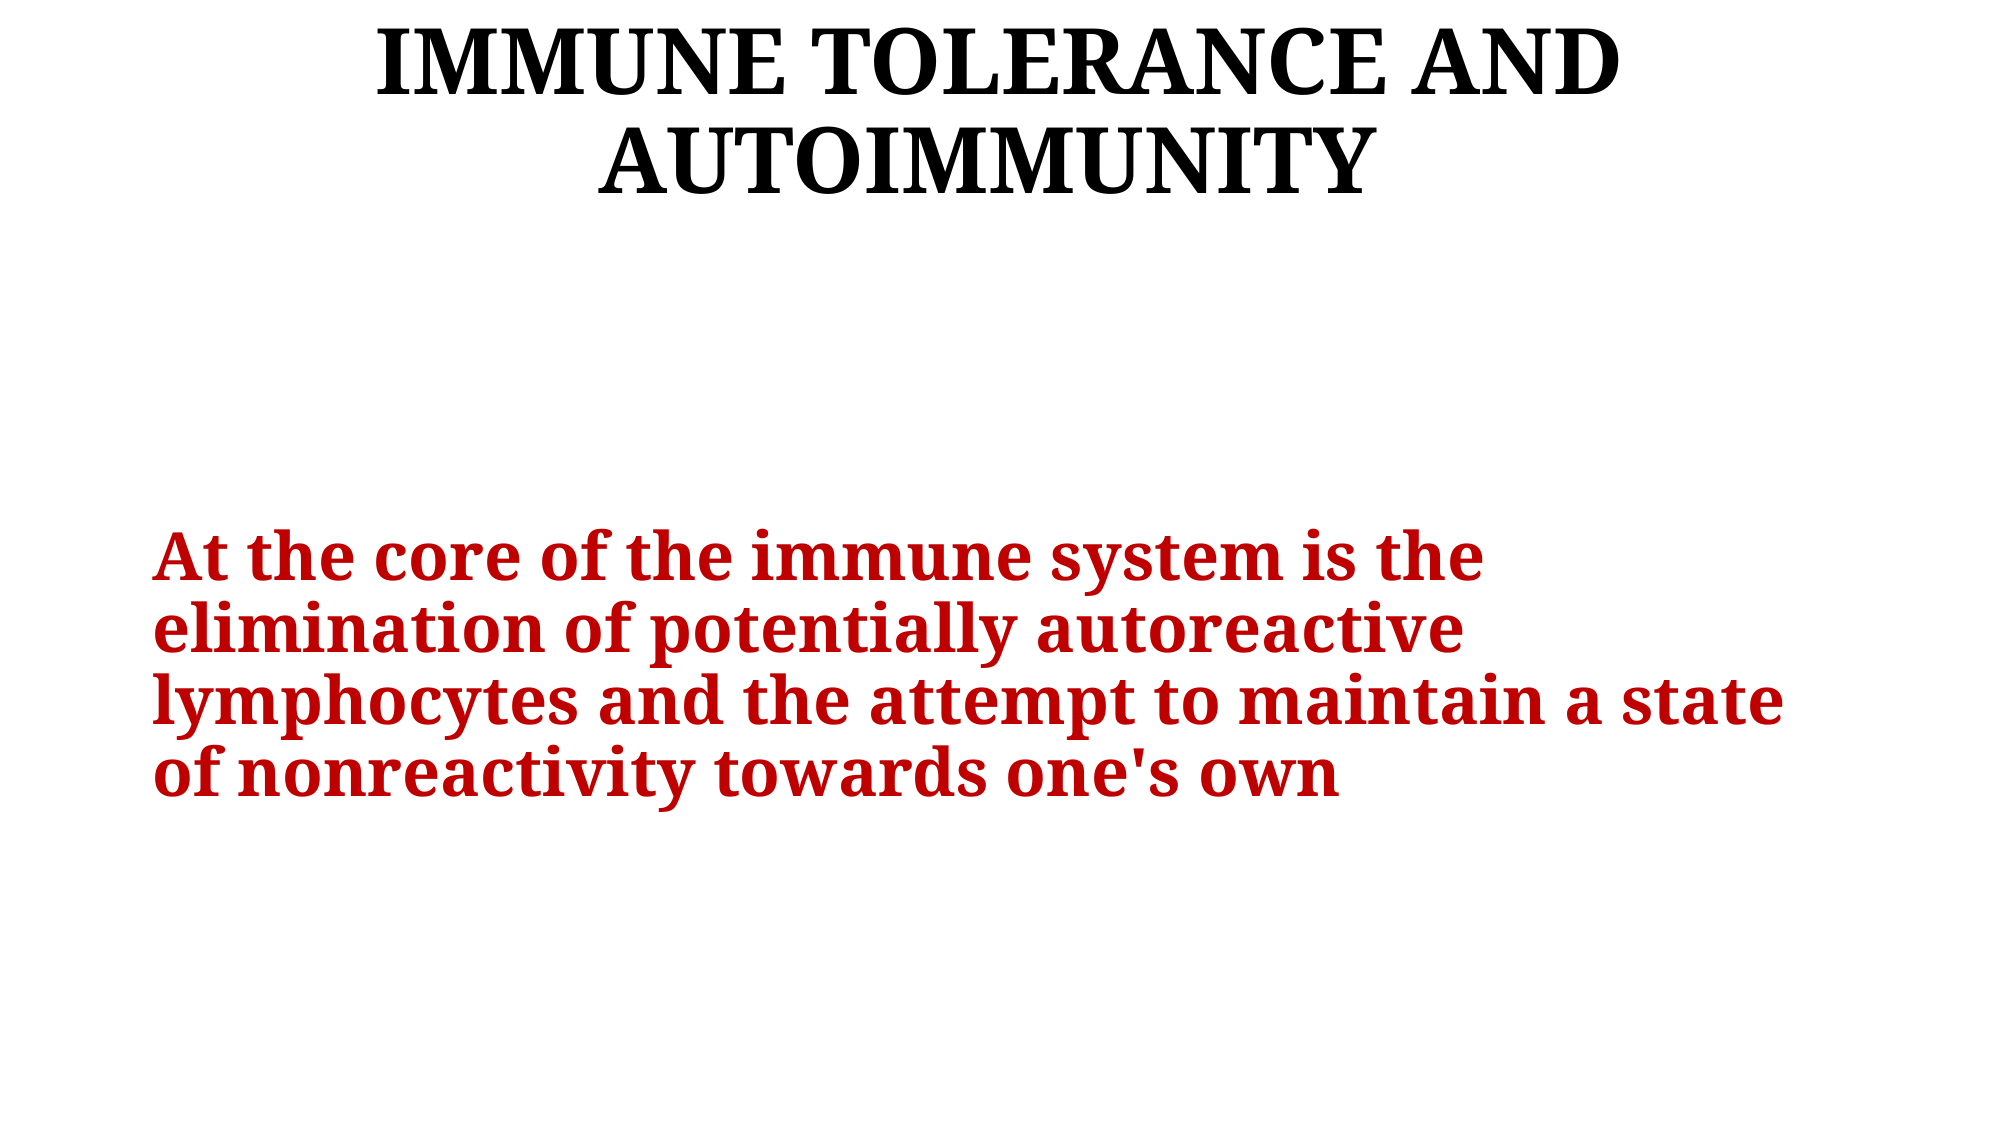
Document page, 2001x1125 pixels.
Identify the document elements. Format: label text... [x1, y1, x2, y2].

list At the core of the immune system is the elimination of potentially autoreactive lymphocytes and the attempt to maintain a state of nonreactivity towards one's own [137, 405, 1863, 1120]
title IMMUNE TOLERANCE AND AUTOIMMUNITY [137, 60, 1863, 278]
